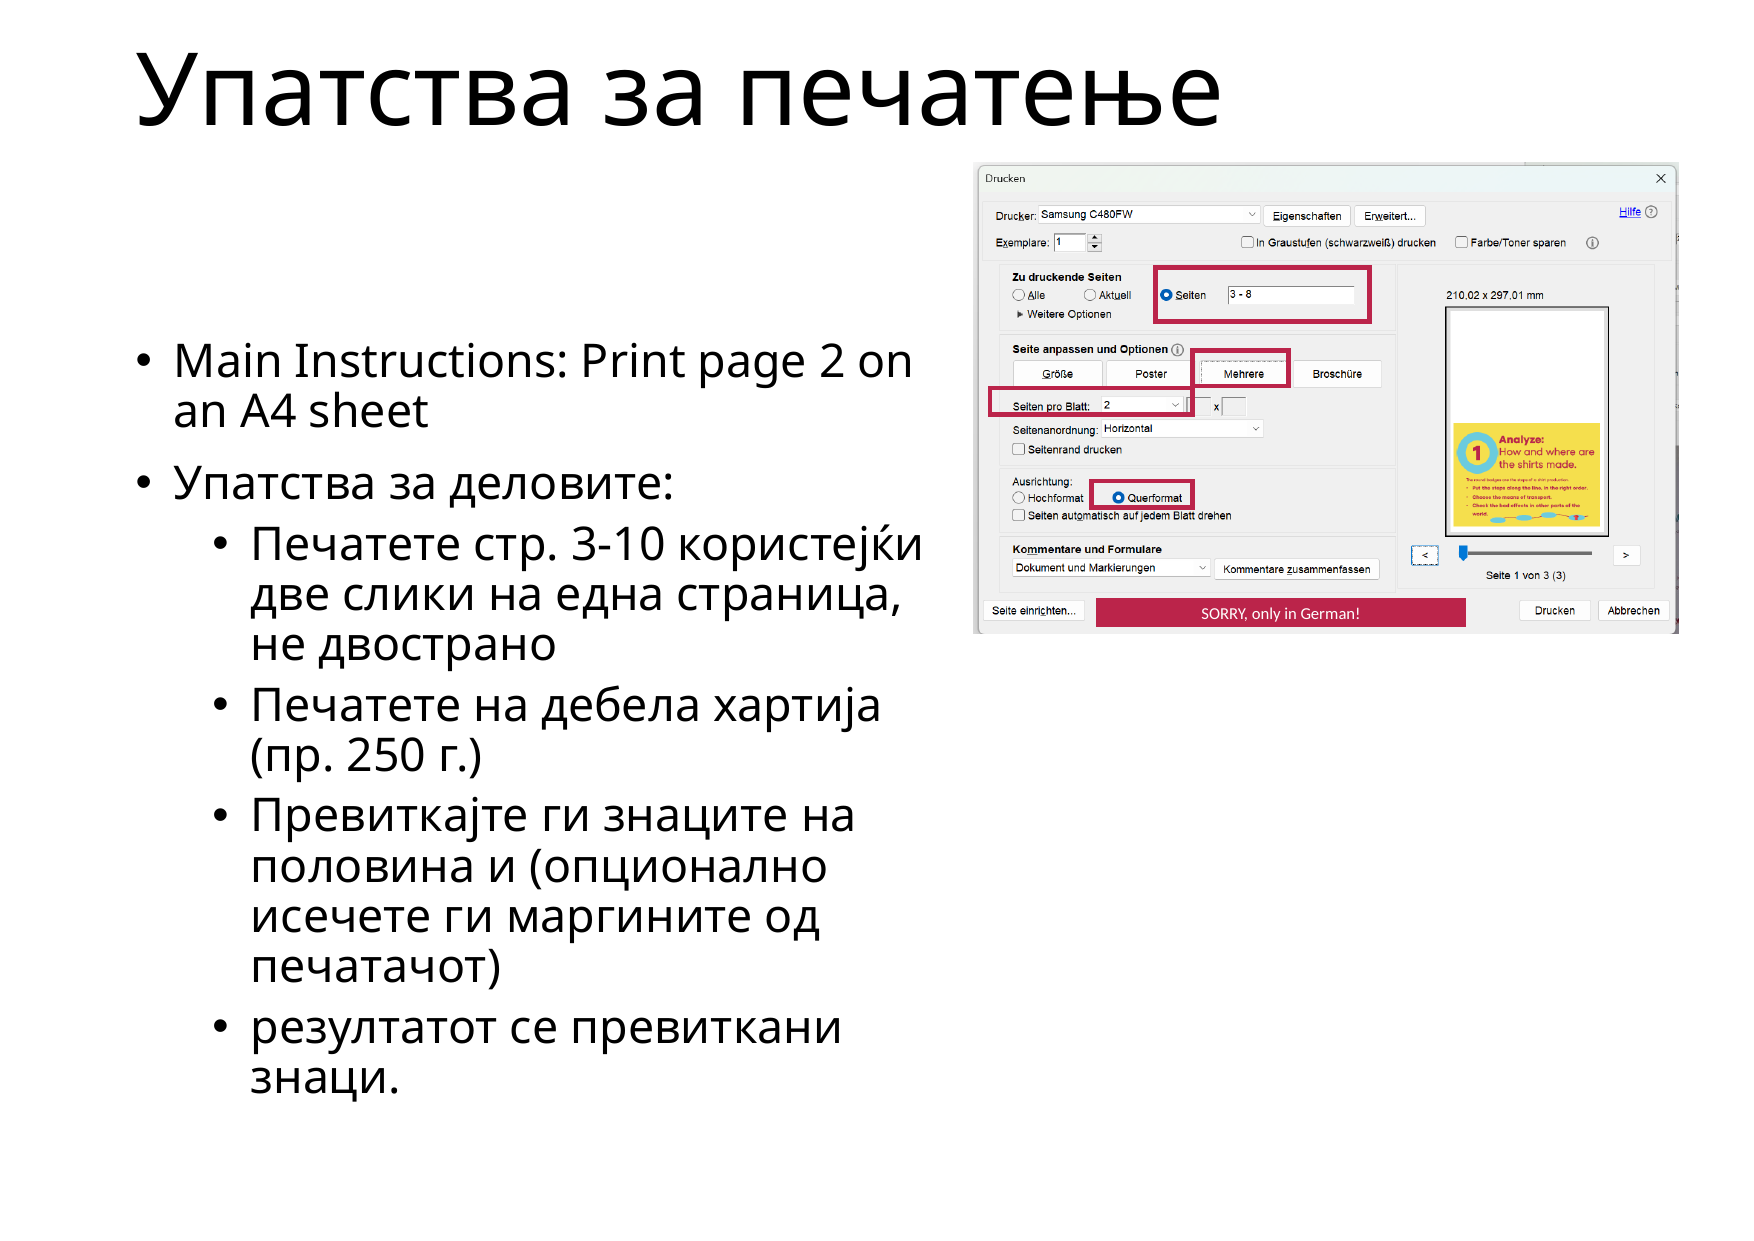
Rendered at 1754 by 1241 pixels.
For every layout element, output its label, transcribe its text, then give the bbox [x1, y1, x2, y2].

title Упатства за печатење [120, 0, 1634, 213]
list Main Instructions: Print page 2 on an A4 sheet Упатства за деловите: Печатете стр. 3-10 користејќи две слики на една страница, не двострано Печатете на дебела хартија (пр. 250 г.) Превиткајте ги знаците на половина и (опционално исечете ги маргините од печатачот) резултатот се превиткани знаци. [120, 330, 979, 1117]
picture [973, 162, 1679, 634]
